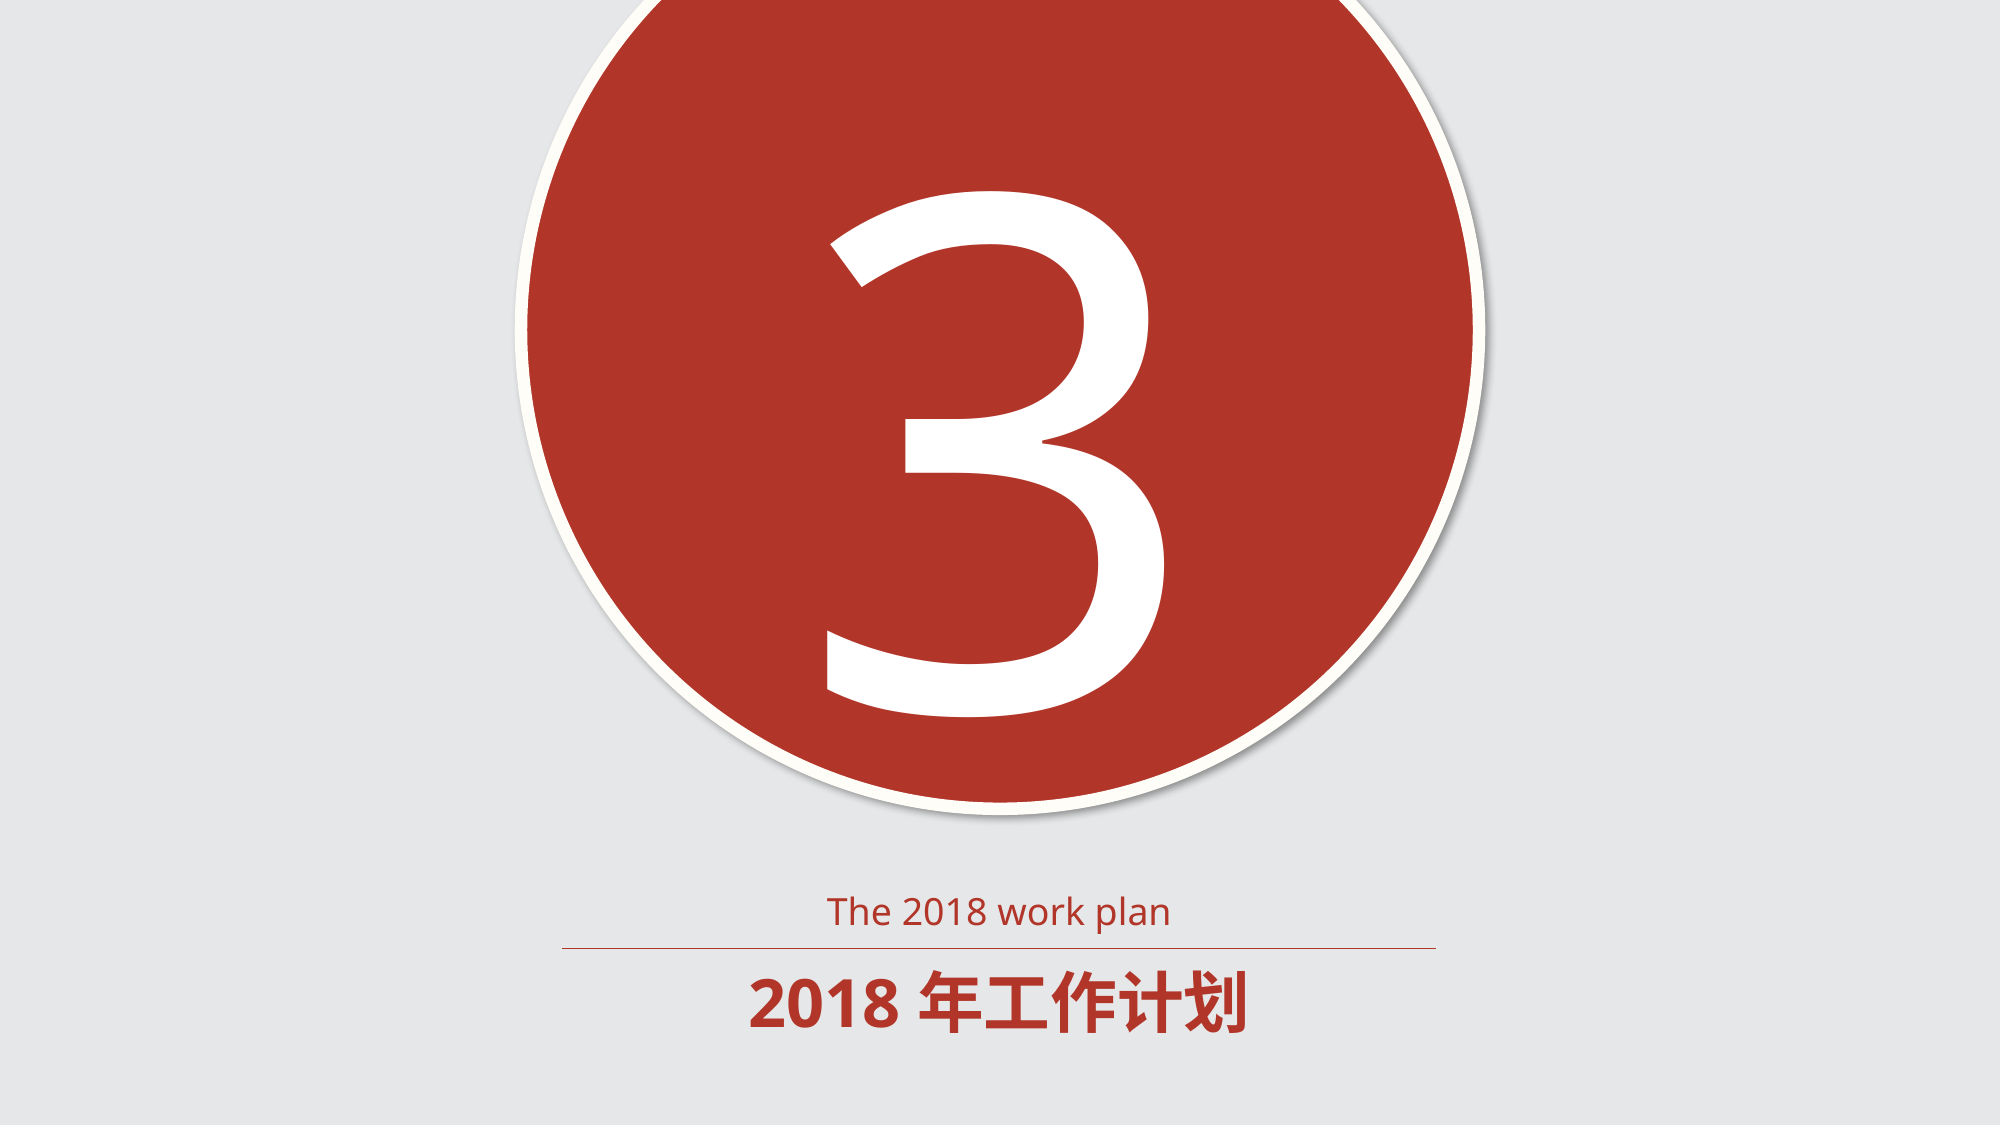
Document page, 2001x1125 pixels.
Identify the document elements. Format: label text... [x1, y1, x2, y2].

text_box 2018年工作计划 [733, 953, 1266, 1049]
text_box [519, 0, 780, 757]
text_box The 2018 work plan [811, 880, 1187, 941]
text_box [1220, 0, 1481, 757]
text_box 3 [780, 0, 1220, 862]
